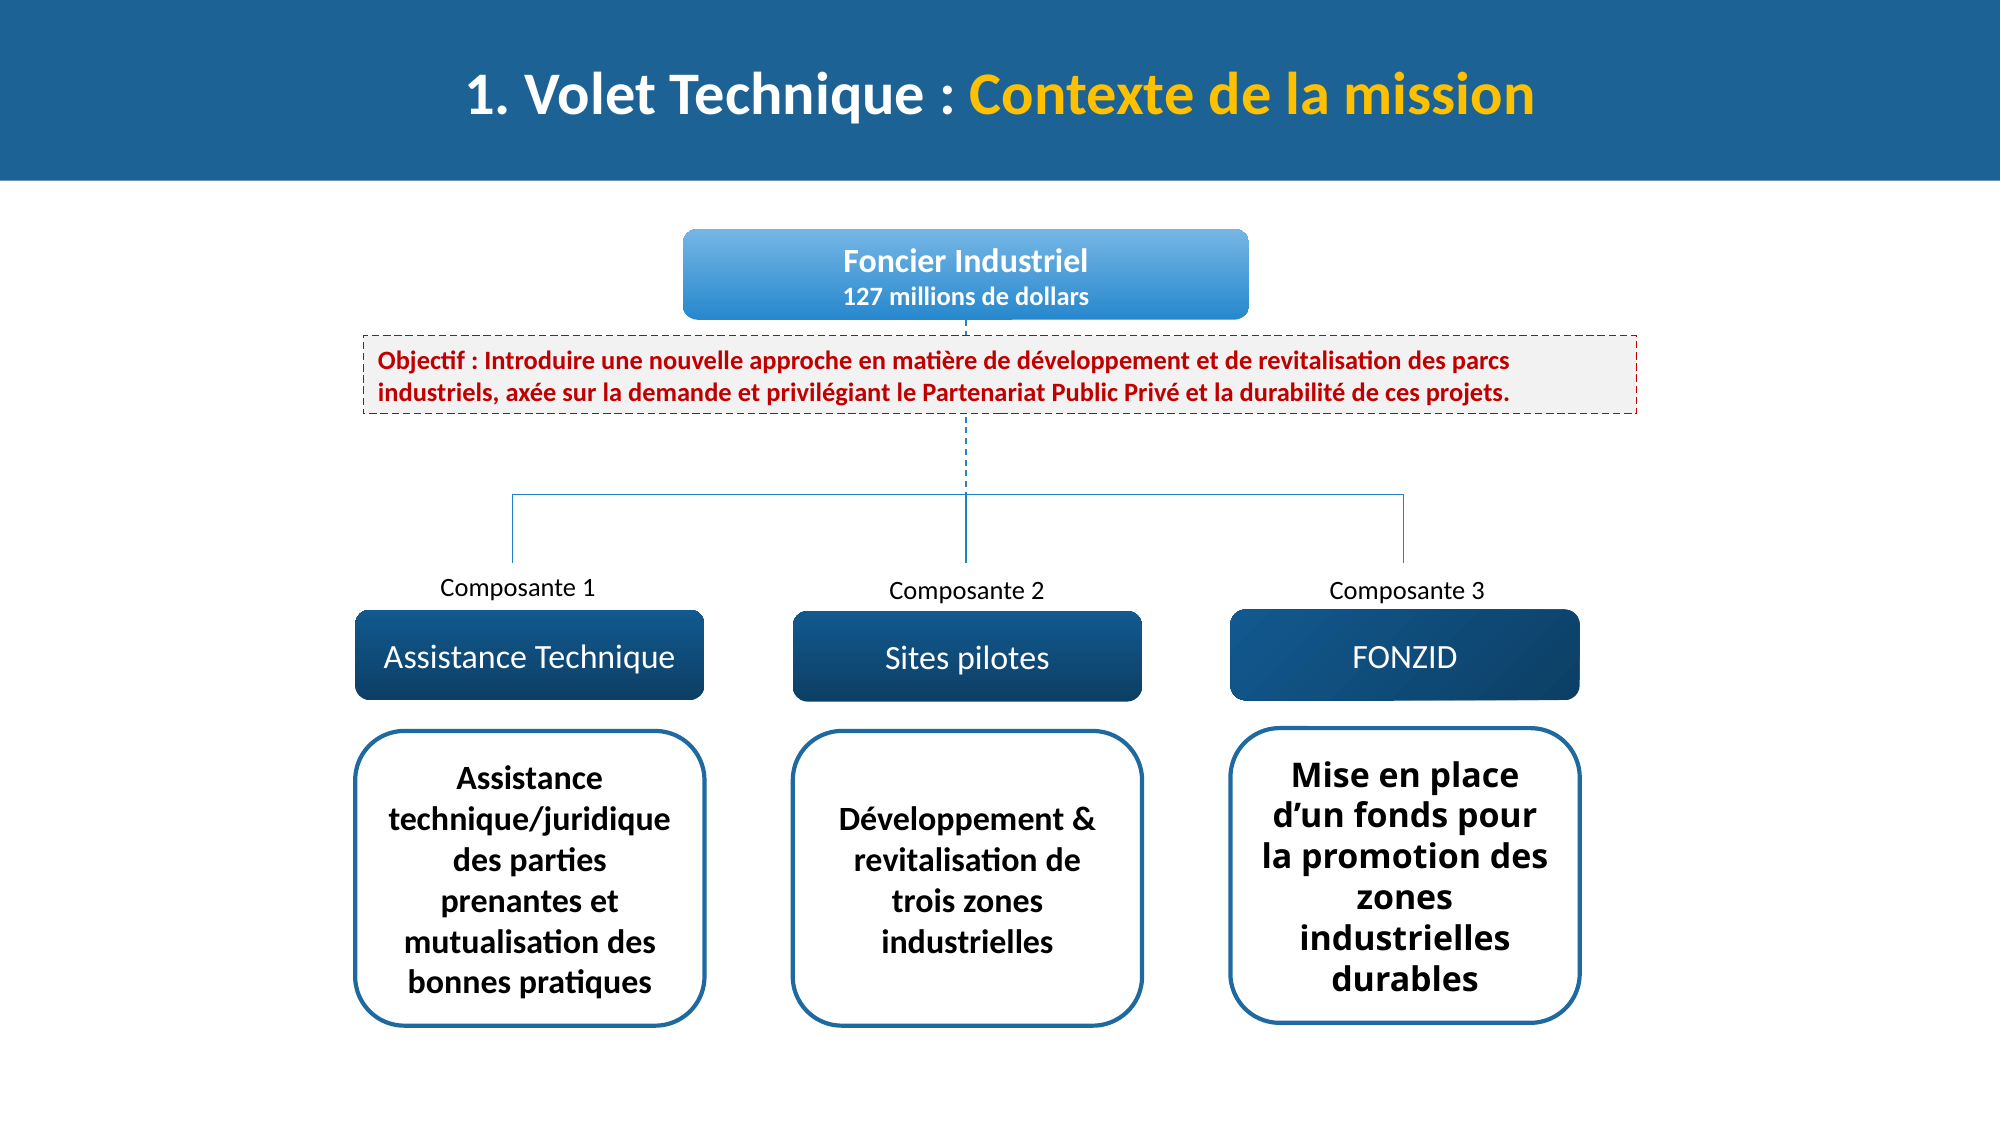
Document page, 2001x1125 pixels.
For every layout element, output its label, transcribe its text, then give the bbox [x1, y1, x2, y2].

text_box Assistance Technique [355, 609, 705, 701]
text_box Foncier Industriel 127 millions de dollars [682, 229, 1250, 320]
text_box Composante 2 [825, 565, 1109, 612]
text_box Composante 3 [1265, 565, 1549, 612]
text_box Objectif : Introduire une nouvelle approche en matière de développement et de revitalisation des parcs industriels, axée sur la demande et privilégiant le Partenariat Public Privé et la durabilité de ces projets. [971, 335, 1637, 414]
text_box Assistance technique/juridique des parties prenantes et mutualisation des bonnes pratiques [353, 728, 707, 1028]
text_box 1. Volet Technique : Contexte de la mission [0, 0, 2000, 183]
text_box Mise en place d’un fonds pour la promotion des zones industrielles durables [1228, 725, 1582, 1025]
text_box FONZID [1230, 609, 1580, 701]
text_box Composante 1 [376, 562, 660, 609]
text_box Objectif : Introduire une nouvelle approche en matière de développement et de revitalisation des parcs industriels, axée sur la demande et privilégiant le Partenariat Public Privé et la durabilité de ces projets. [363, 335, 961, 414]
text_box Sites pilotes [792, 610, 1143, 702]
text_box Développement & revitalisation de trois zones industrielles [790, 728, 1145, 1028]
